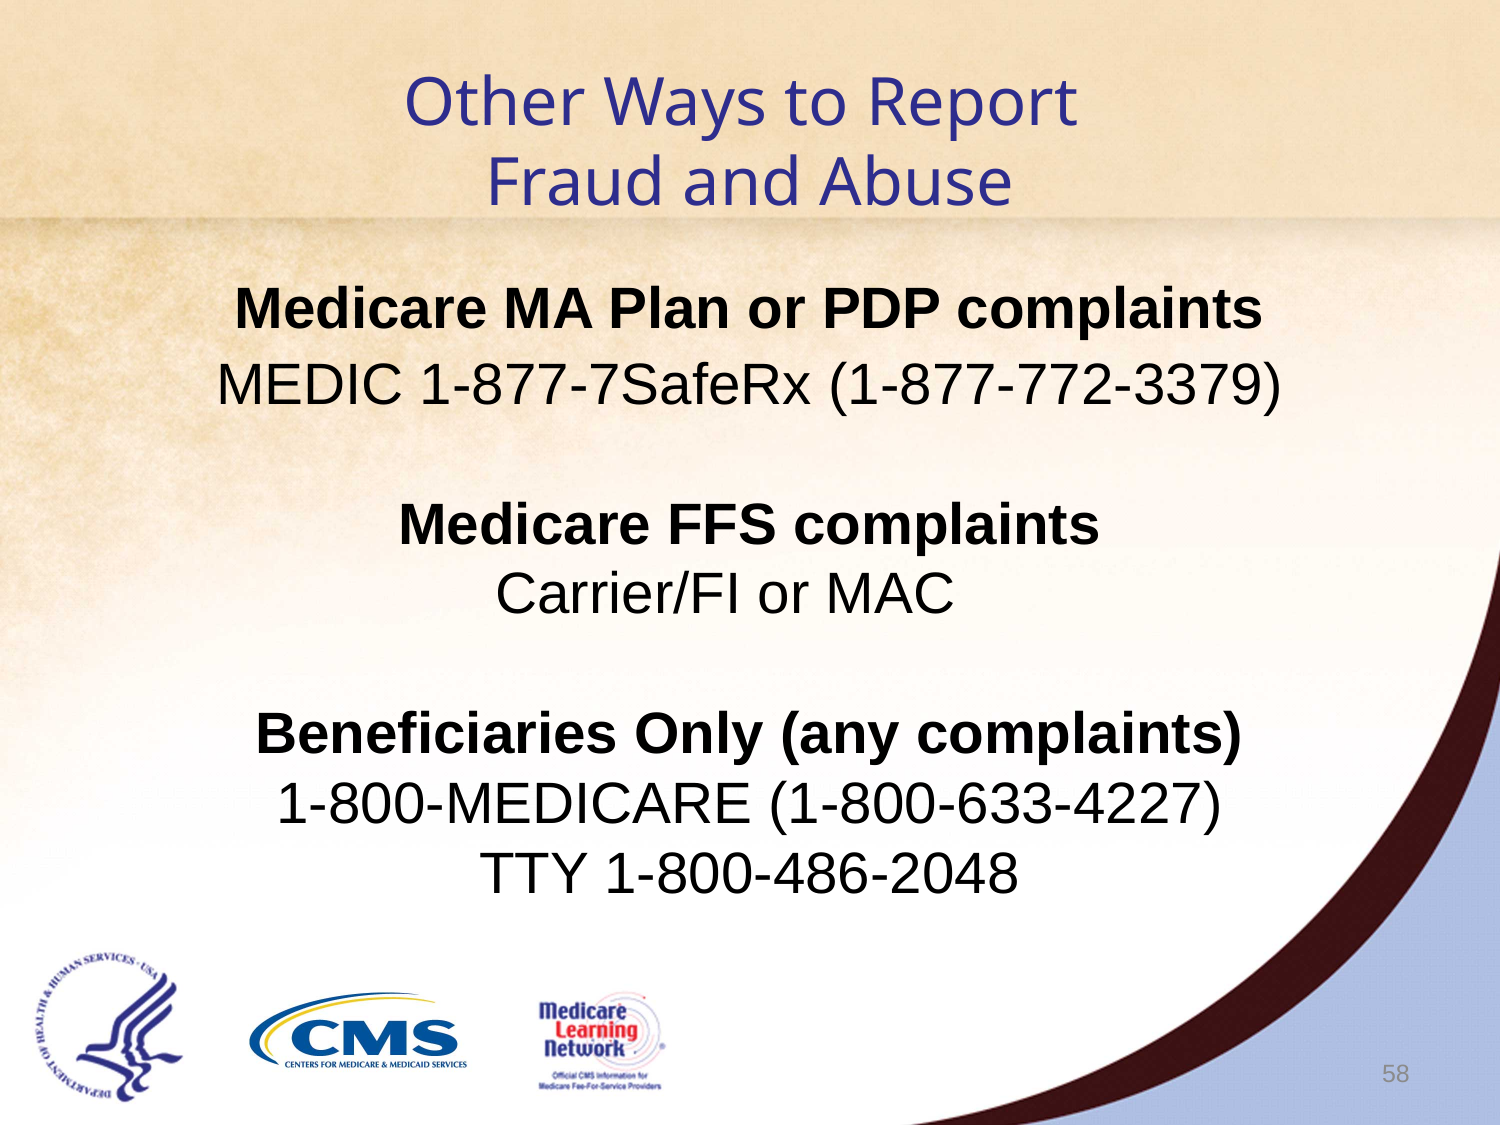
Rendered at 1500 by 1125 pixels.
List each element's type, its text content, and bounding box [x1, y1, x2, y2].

title Other Ways to Report Fraud and Abuse [75, 45, 1425, 233]
list Medicare MA Plan or PDP complaints MEDIC 1-877-7SafeRx (1-877-772-3379) Medicare FFS complaints Carrier/FI or MAC Beneficiaries Only (any complaints) 1-800-MEDICARE (1-800-633-4227) TTY 1-800-486-2048 [75, 262, 1425, 1005]
picture [0, 0, 1500, 1125]
slide_number 58 [1074, 1042, 1425, 1103]
